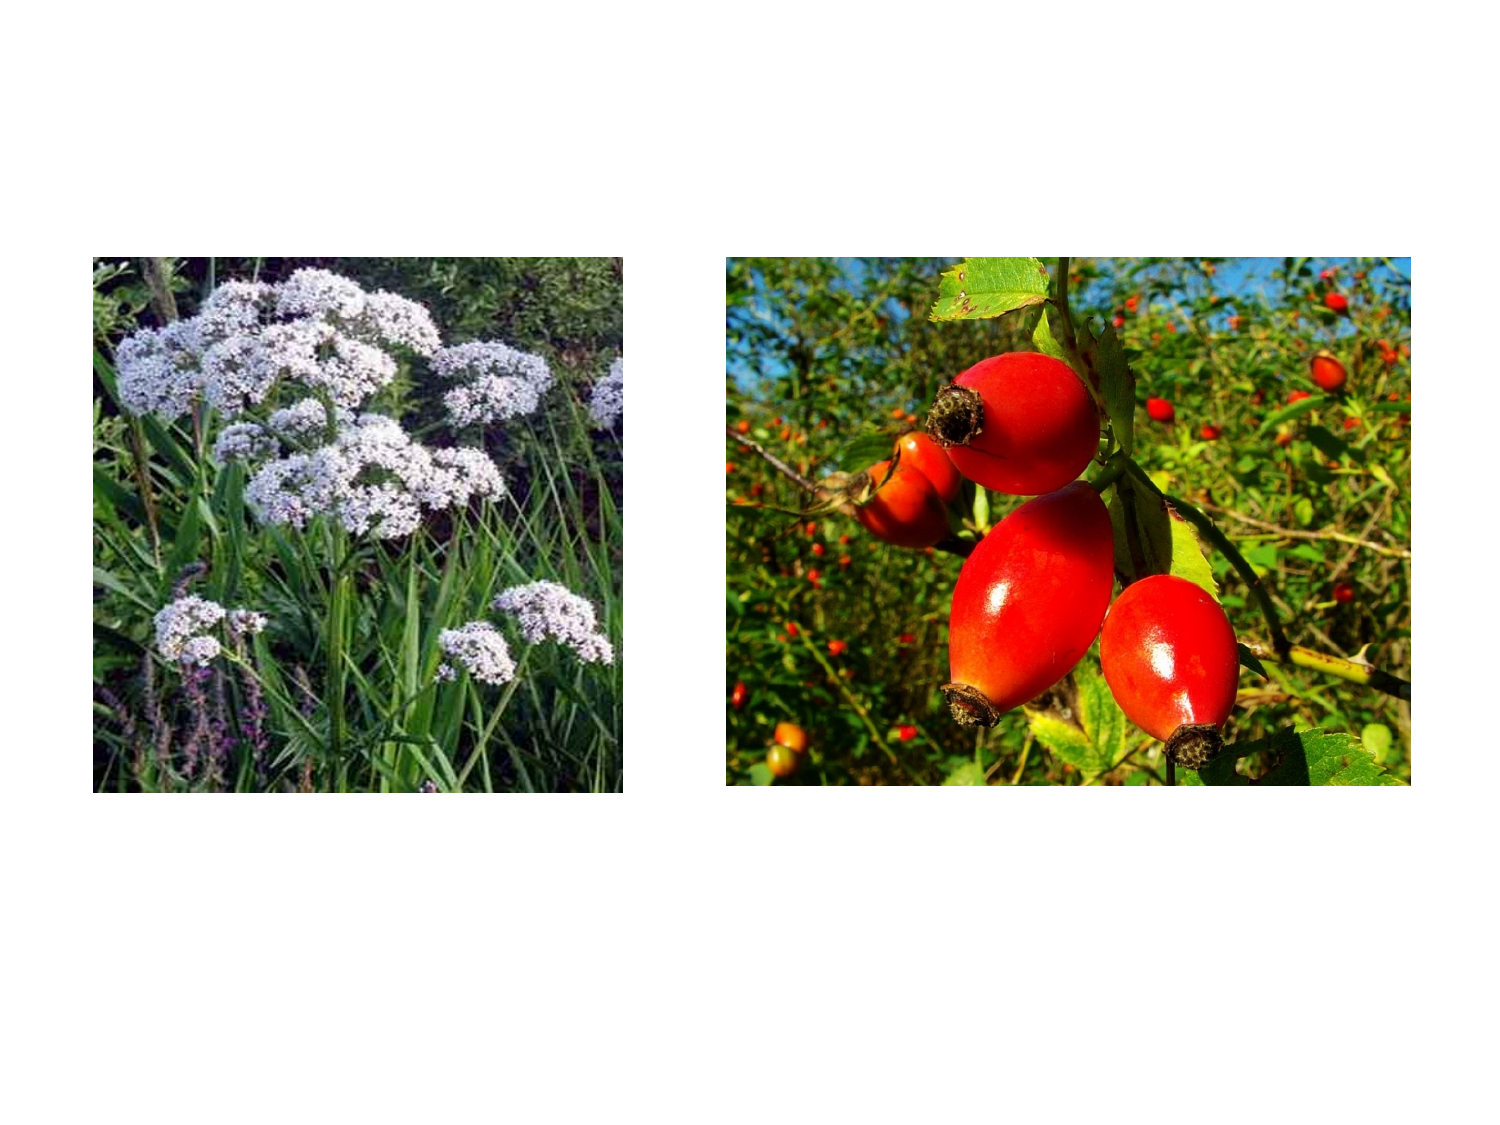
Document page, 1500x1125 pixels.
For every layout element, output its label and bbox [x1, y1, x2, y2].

picture [726, 257, 1411, 786]
list [93, 257, 623, 793]
